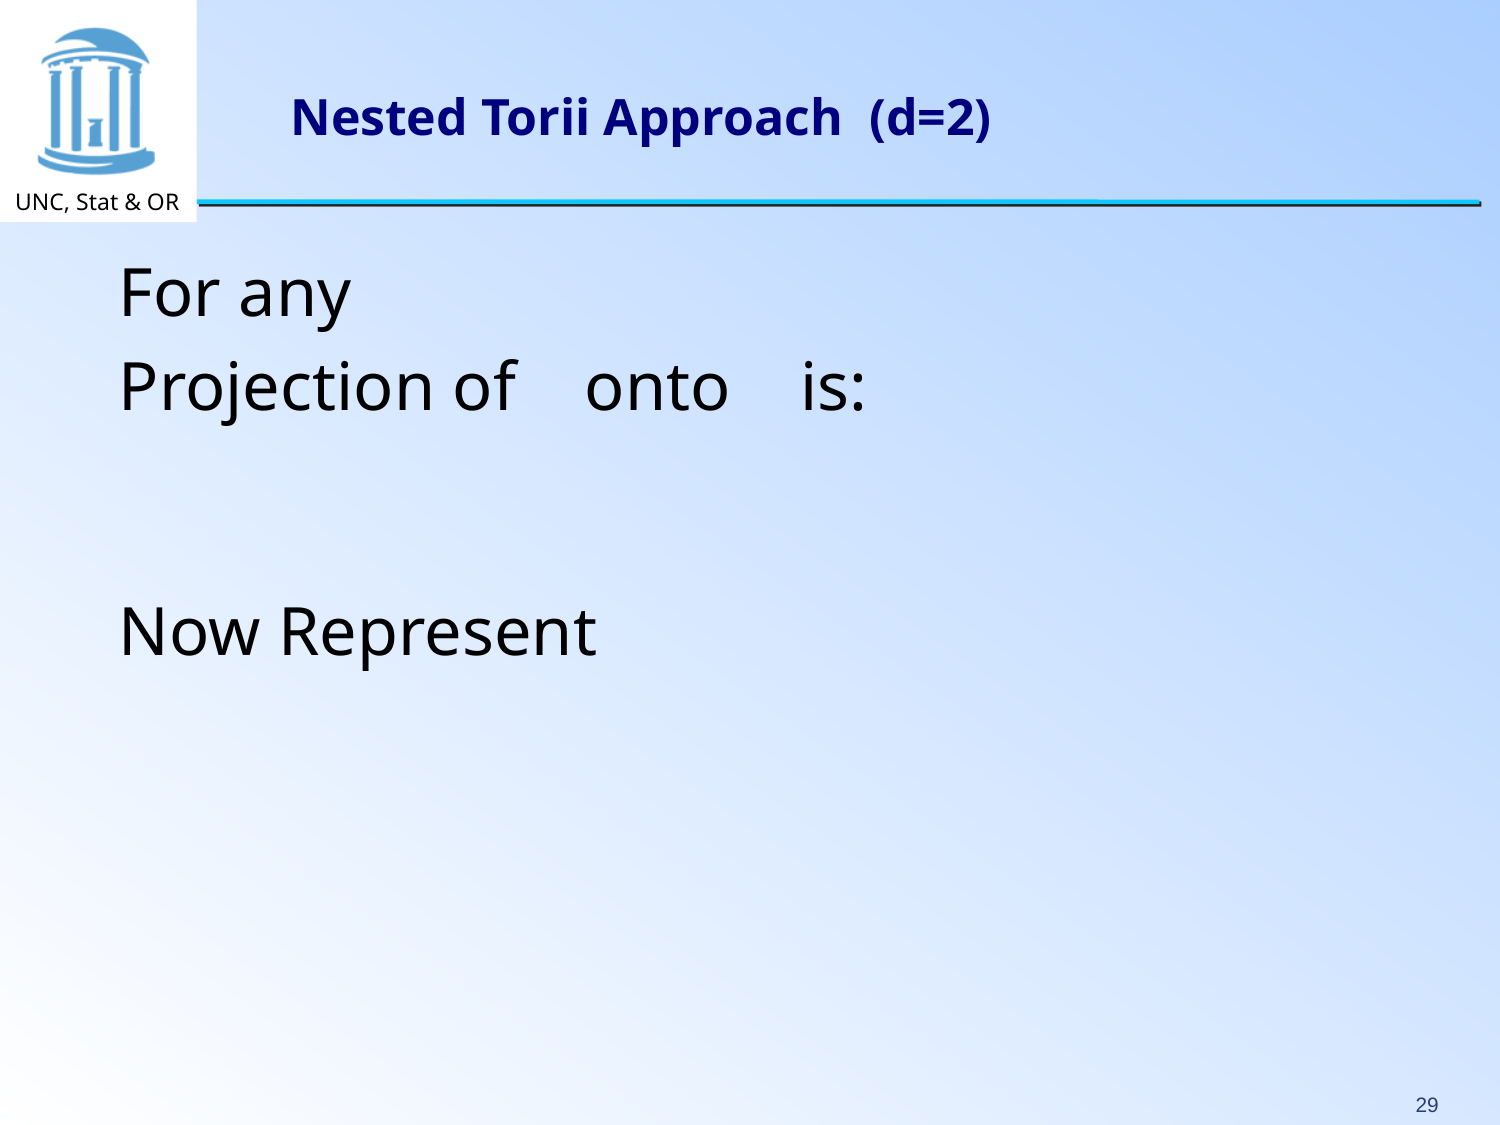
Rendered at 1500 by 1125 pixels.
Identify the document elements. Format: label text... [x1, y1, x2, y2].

picture [14, 7, 189, 189]
title Nested Torii Approach (d=2) [275, 75, 1448, 156]
